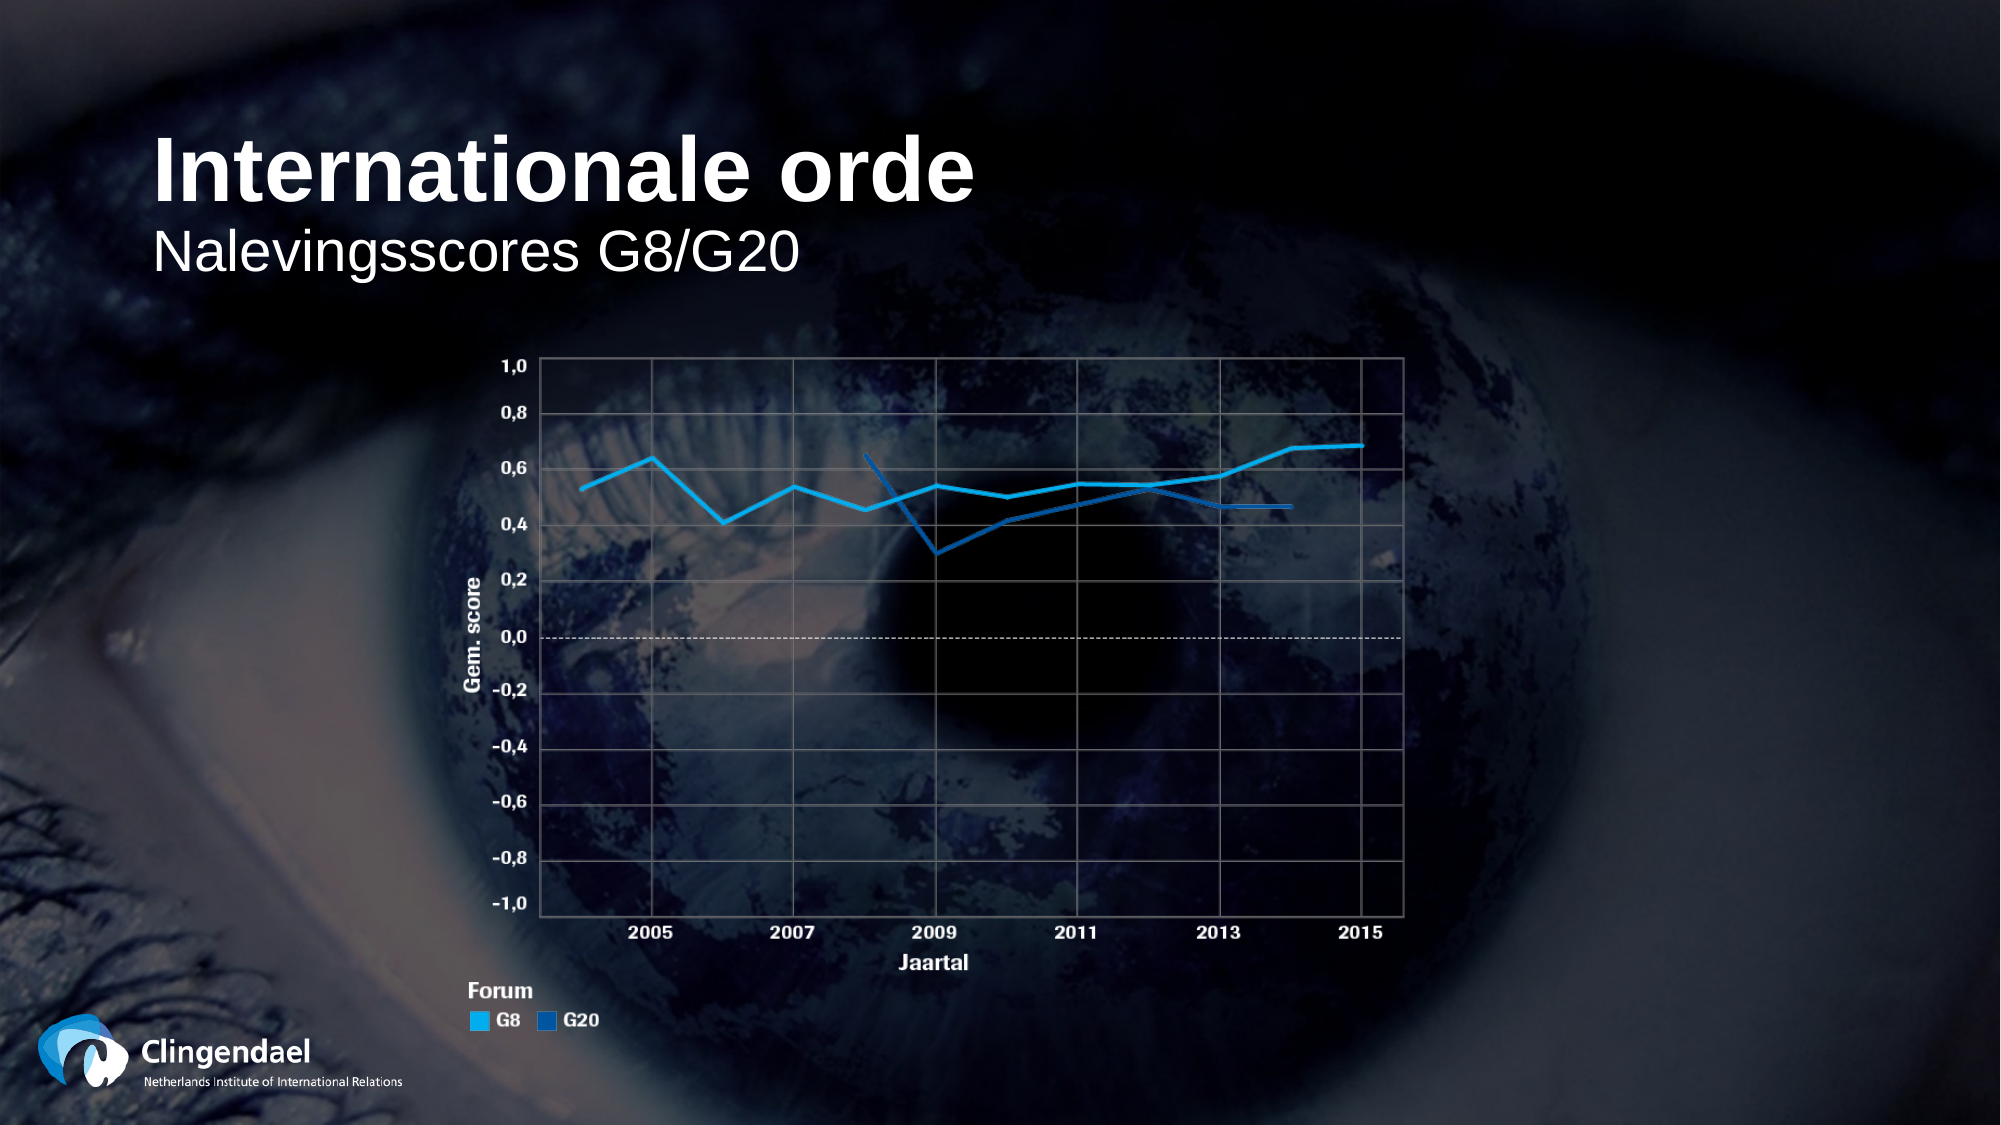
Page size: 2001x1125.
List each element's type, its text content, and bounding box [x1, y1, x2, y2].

title Internationale orde Nalevingsscores G8/G20 [137, 94, 1863, 312]
picture [0, 0, 2001, 1125]
